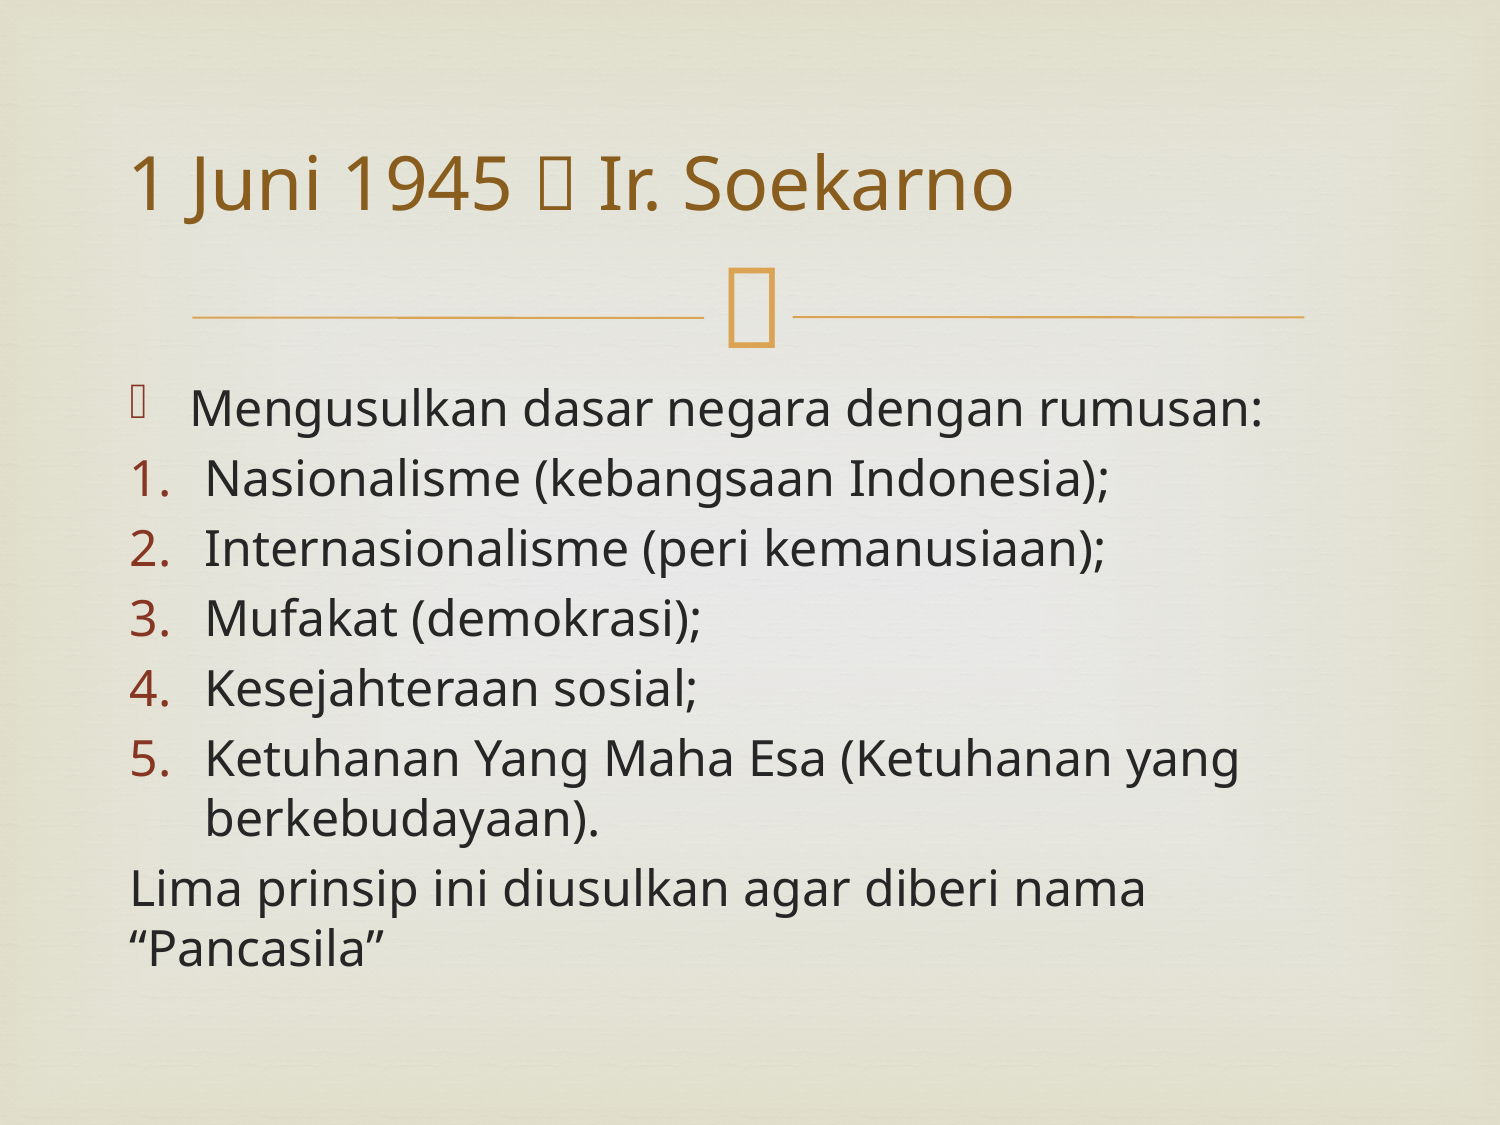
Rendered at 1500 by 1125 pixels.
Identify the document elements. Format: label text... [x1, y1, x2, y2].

list Mengusulkan dasar negara dengan rumusan: Nasionalisme (kebangsaan Indonesia); Internasionalisme (peri kemanusiaan); Mufakat (demokrasi); Kesejahteraan sosial; Ketuhanan Yang Maha Esa (Ketuhanan yang berkebudayaan). Lima prinsip ini diusulkan agar diberi nama “Pancasila” [114, 368, 1386, 1005]
title 1 Juni 1945  Ir. Soekarno [112, 93, 1386, 267]
